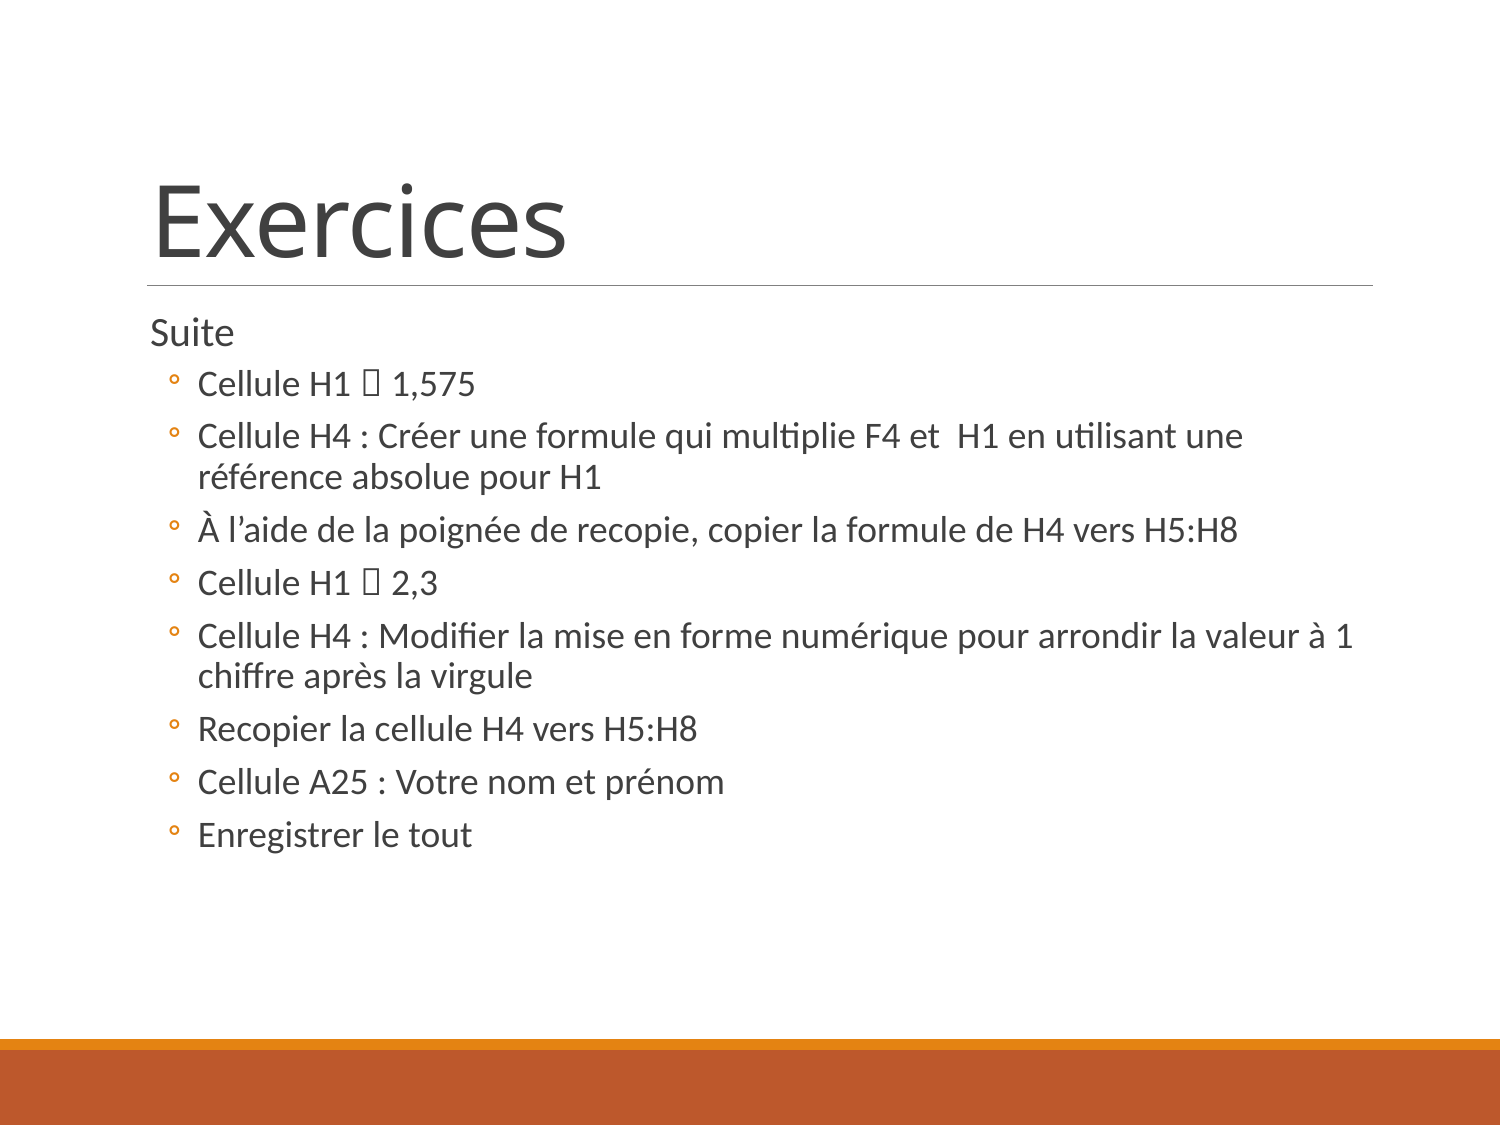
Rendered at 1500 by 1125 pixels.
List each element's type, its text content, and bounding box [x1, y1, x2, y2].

list Suite Cellule H1  1,575 Cellule H4 : Créer une formule qui multiplie F4 et H1 en utilisant une référence absolue pour H1 À l’aide de la poignée de recopie, copier la formule de H4 vers H5:H8 Cellule H1  2,3 Cellule H4 : Modifier la mise en forme numérique pour arrondir la valeur à 1 chiffre après la virgule Recopier la cellule H4 vers H5:H8 Cellule A25 : Votre nom et prénom Enregistrer le tout [135, 302, 1373, 963]
title Exercices [135, 47, 1373, 285]
